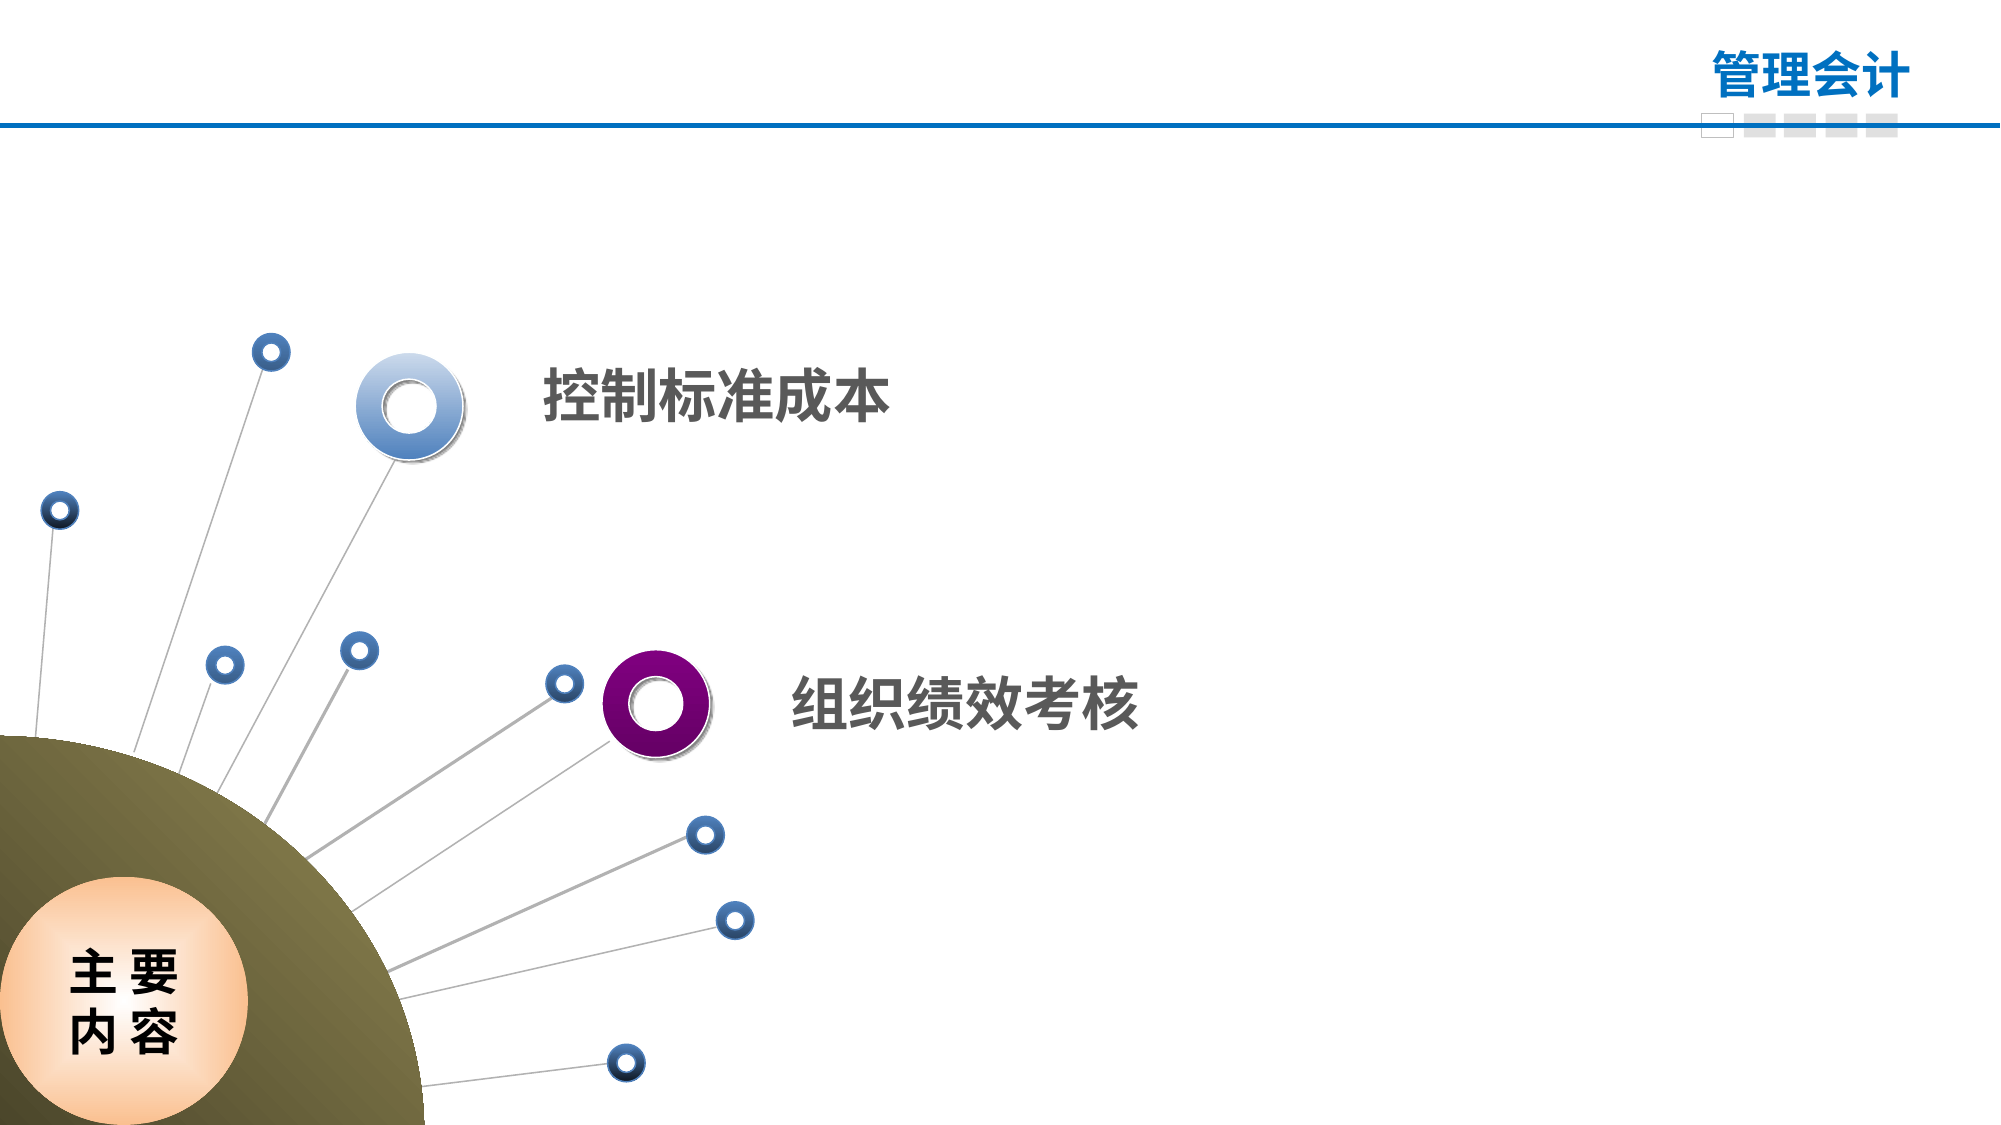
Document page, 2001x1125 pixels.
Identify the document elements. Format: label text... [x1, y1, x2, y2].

text_box 组织绩效考核 [775, 659, 1402, 745]
text_box [41, 491, 79, 530]
text_box [545, 665, 584, 703]
text_box [252, 333, 291, 372]
text_box [686, 816, 725, 854]
text_box [716, 901, 754, 940]
text_box [206, 646, 244, 684]
text_box [355, 352, 463, 461]
text_box [340, 632, 379, 670]
text_box [601, 649, 710, 758]
text_box [607, 1044, 646, 1082]
text_box 控制标准成本 [527, 352, 1343, 437]
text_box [0, 735, 425, 1125]
